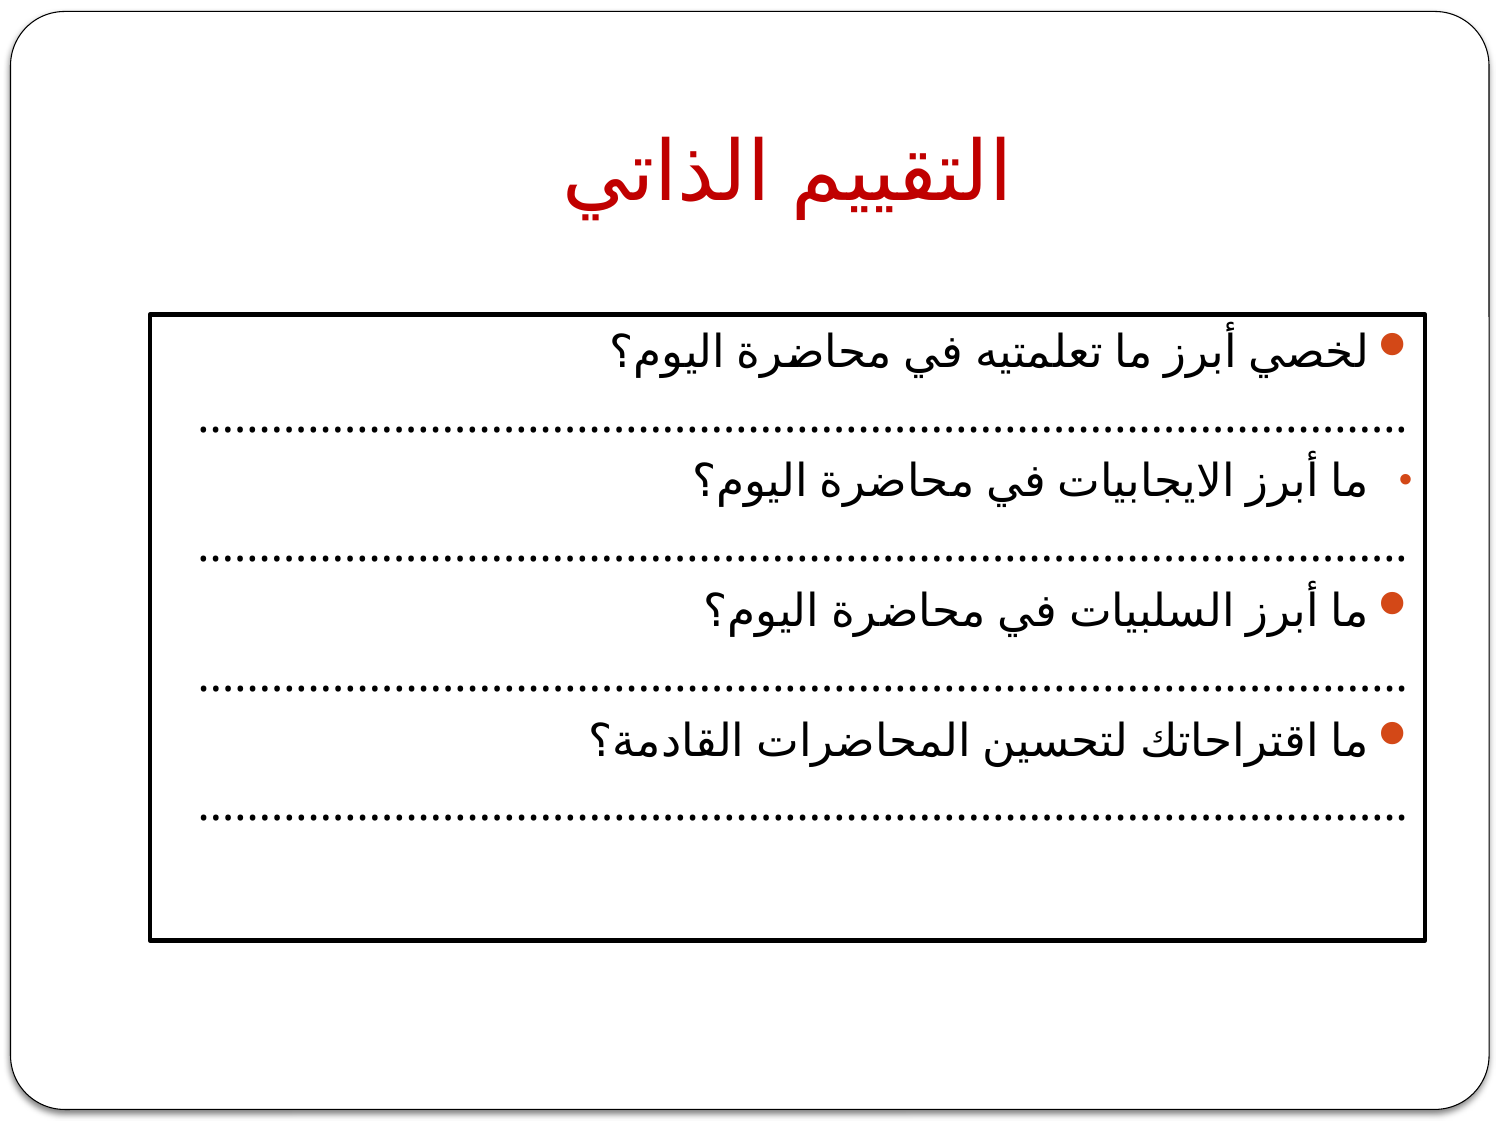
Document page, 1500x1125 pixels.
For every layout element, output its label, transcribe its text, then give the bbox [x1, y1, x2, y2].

title التقييم الذاتي [150, 45, 1425, 233]
list لخصي أبرز ما تعلمتيه في محاضرة اليوم؟ ................................................................................................... ما أبرز الايجابيات في محاضرة اليوم؟ ................................................................................................... ما أبرز السلبيات في محاضرة اليوم؟ ................................................................................................... ما اقتراحاتك لتحسين المحاضرات القادمة؟ ................................................................................................... [150, 314, 1425, 941]
